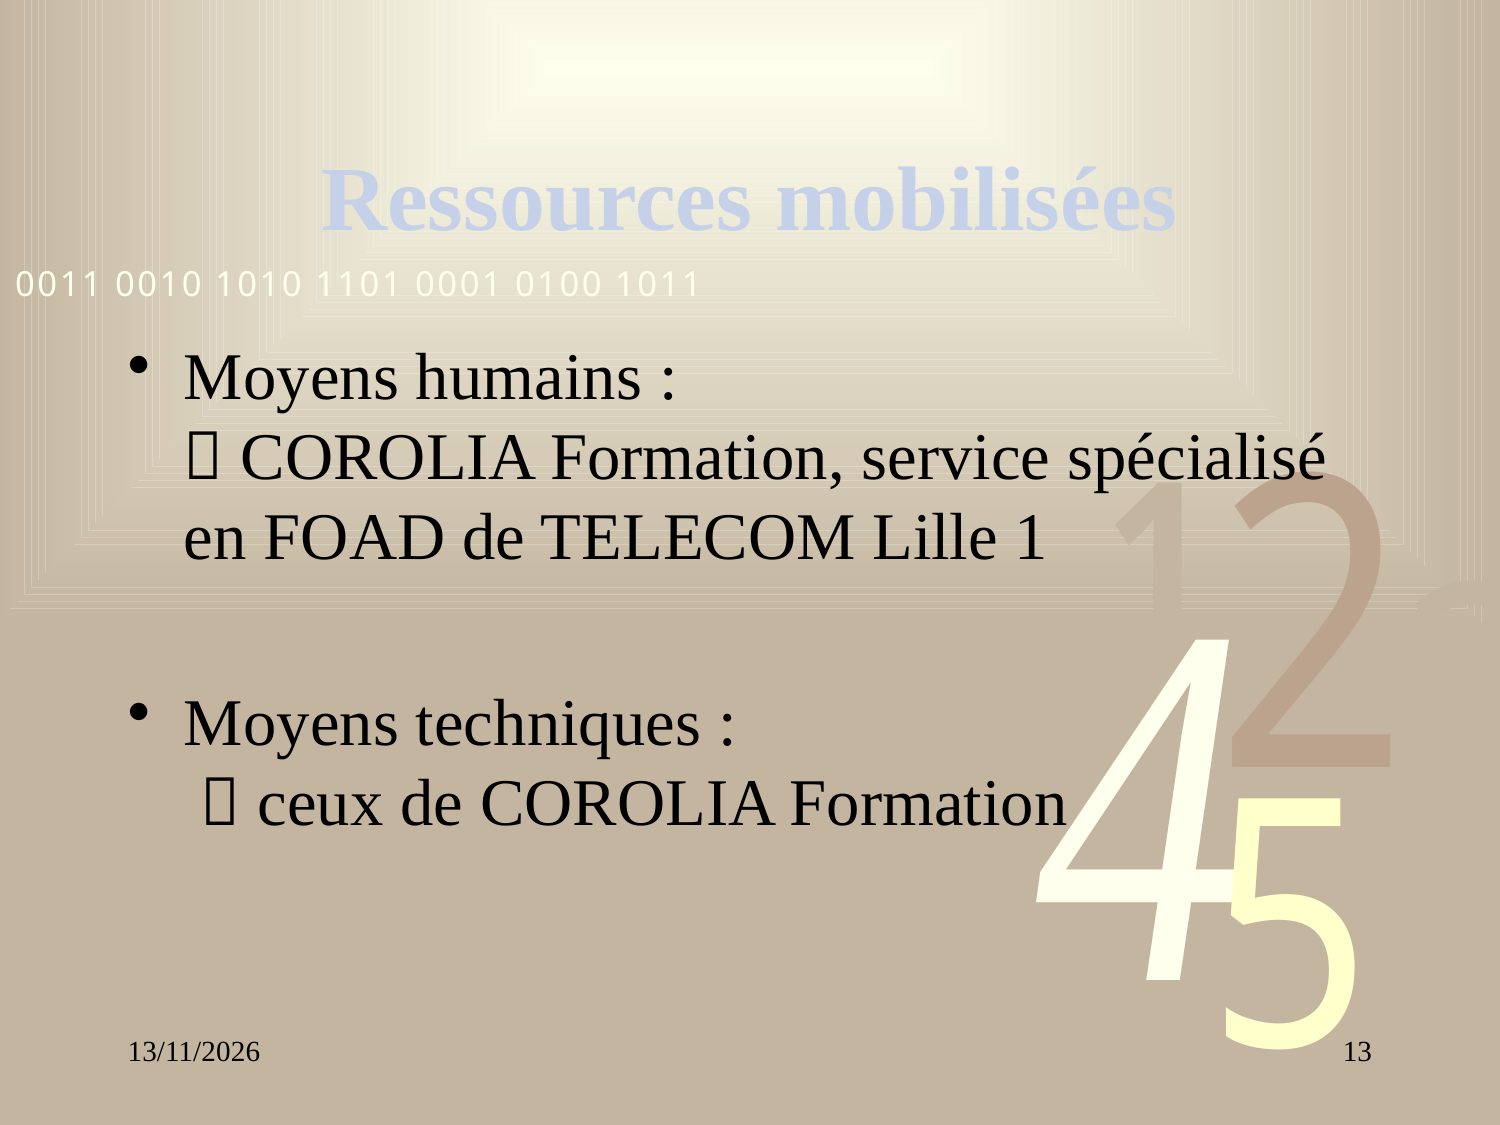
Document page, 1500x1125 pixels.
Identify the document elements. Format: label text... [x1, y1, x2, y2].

title Ressources mobilisées [112, 99, 1388, 288]
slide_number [111, 1024, 426, 1101]
slide_number 13 [1074, 1024, 1388, 1101]
list Moyens humains :  COROLIA Formation, service spécialisé en FOAD de TELECOM Lille 1 Moyens techniques :  ceux de COROLIA Formation [112, 324, 1388, 1001]
